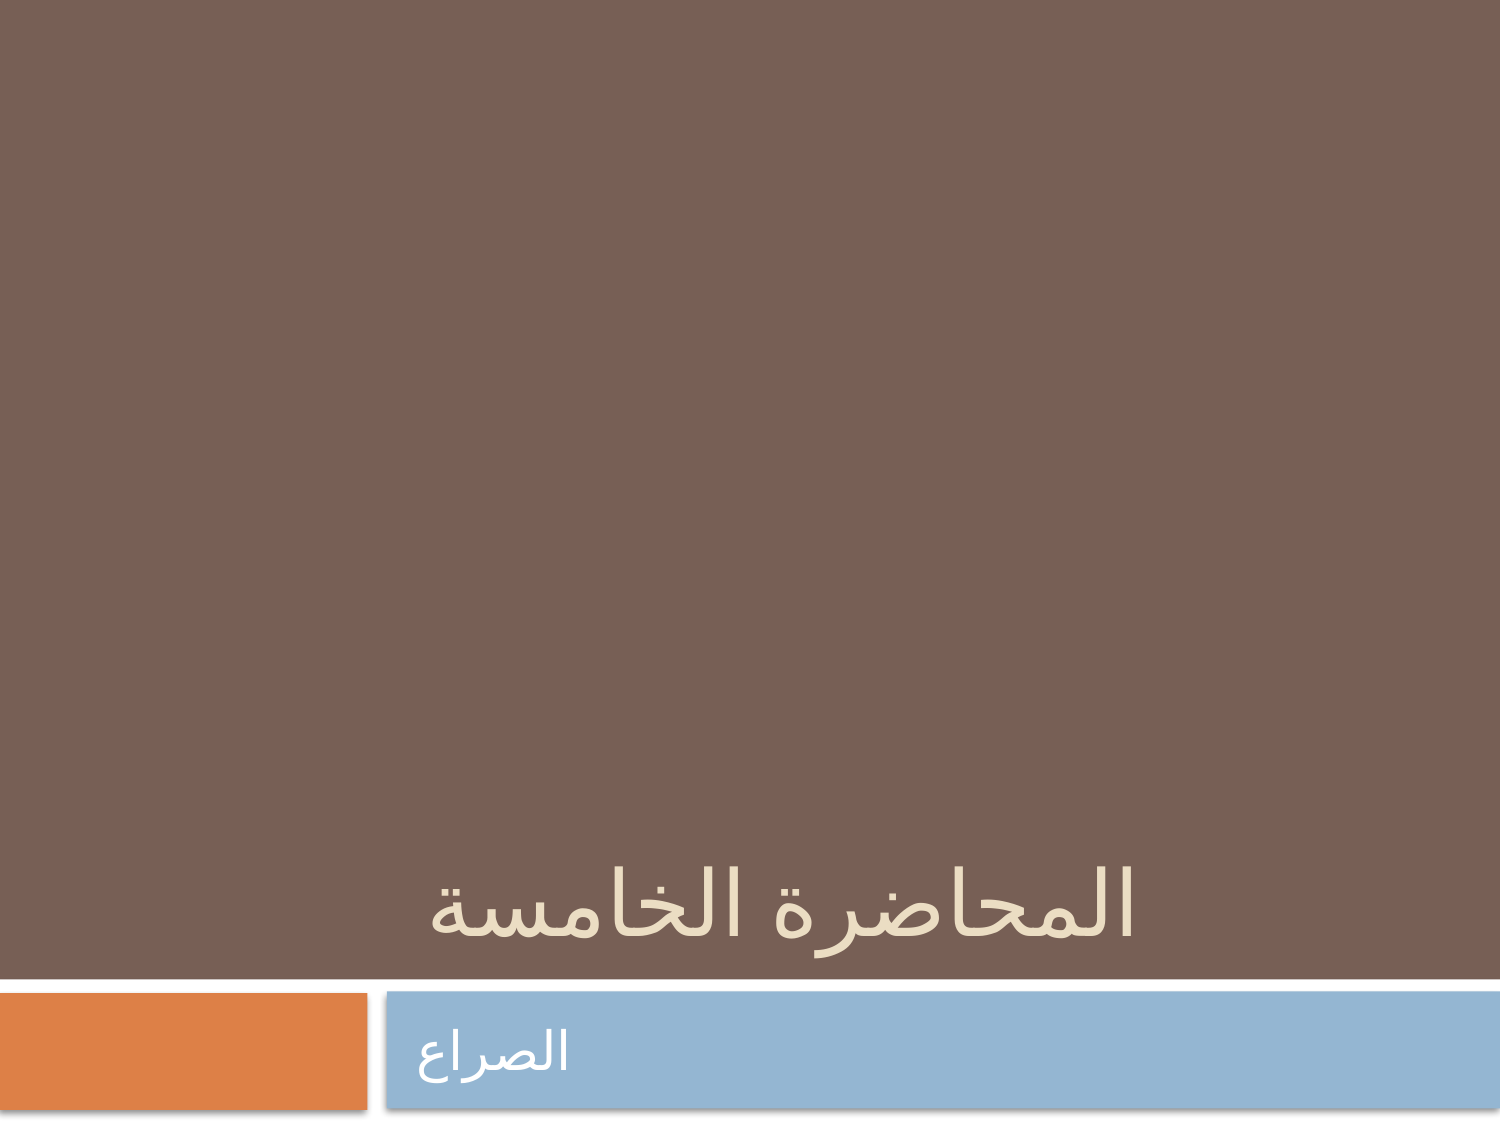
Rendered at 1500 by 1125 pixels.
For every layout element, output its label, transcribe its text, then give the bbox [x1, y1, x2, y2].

subtitle الصراع [387, 992, 1488, 1105]
title المحاضرة الخامسة [387, 662, 1450, 963]
